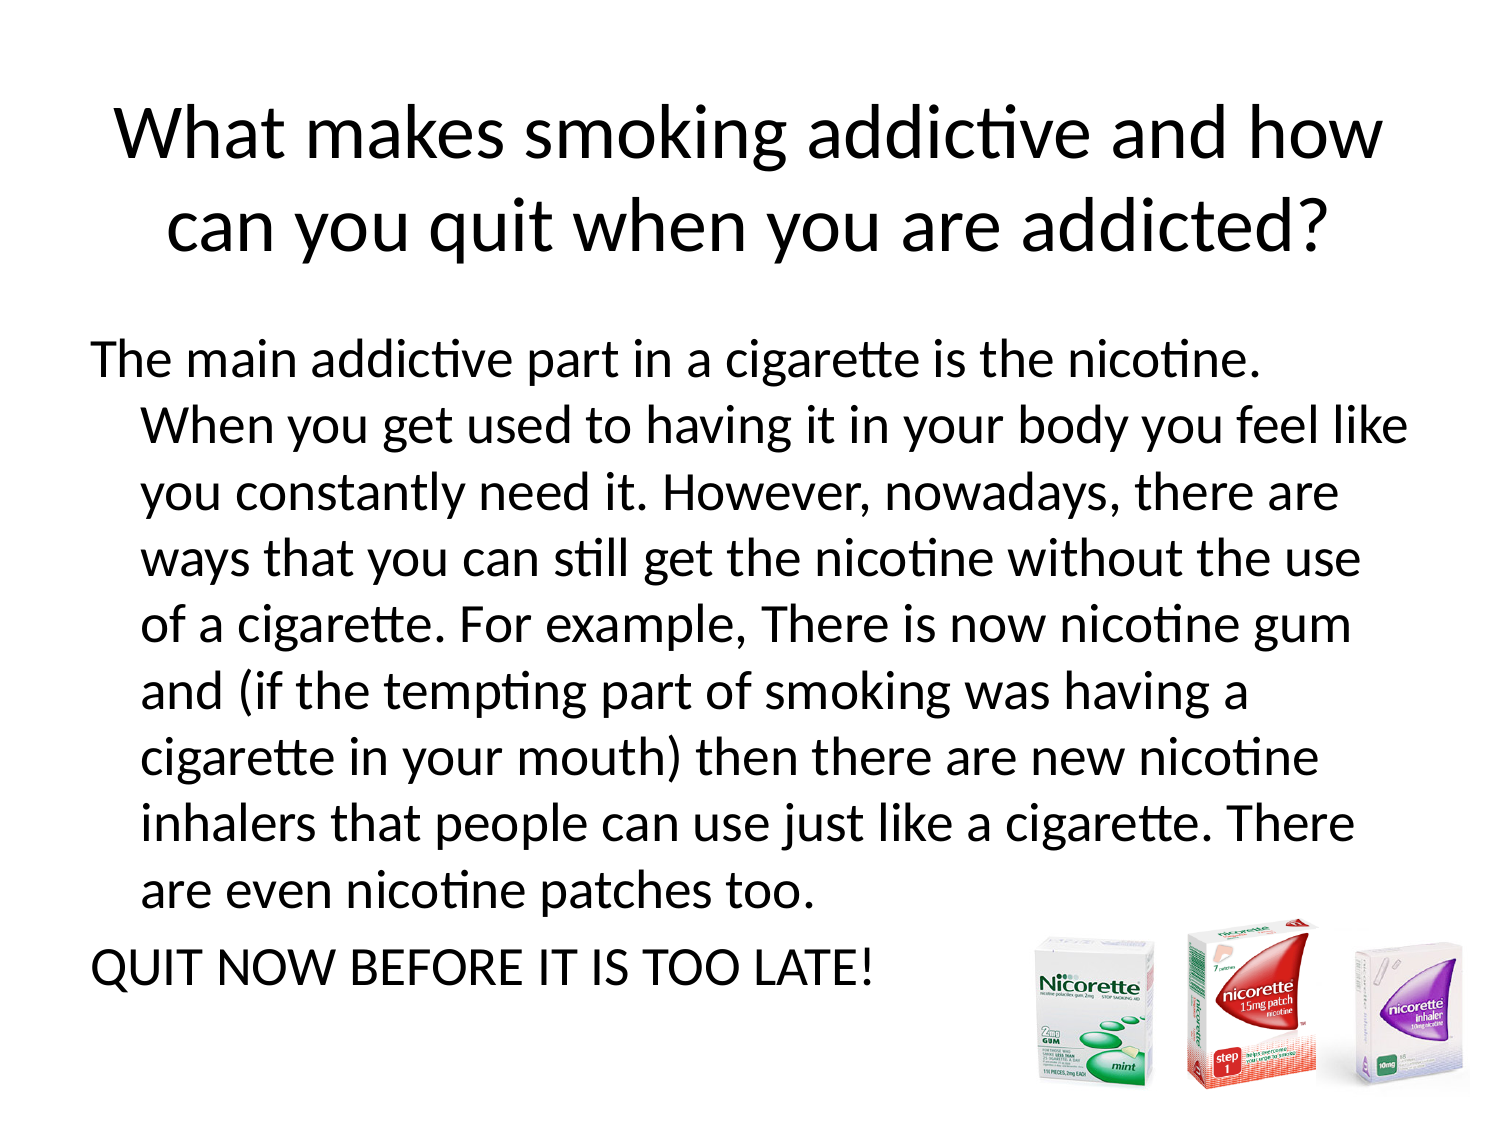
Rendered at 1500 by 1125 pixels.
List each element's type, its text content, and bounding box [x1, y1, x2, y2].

title What makes smoking addictive and how can you quit when you are addicted? [75, 45, 1425, 303]
picture [997, 916, 1471, 1107]
list The main addictive part in a cigarette is the nicotine. When you get used to having it in your body you feel like you constantly need it. However, nowadays, there are ways that you can still get the nicotine without the use of a cigarette. For example, There is now nicotine gum and (if the tempting part of smoking was having a cigarette in your mouth) then there are new nicotine inhalers that people can use just like a cigarette. There are even nicotine patches too. QUIT NOW BEFORE IT IS TOO LATE! [75, 314, 1425, 1005]
